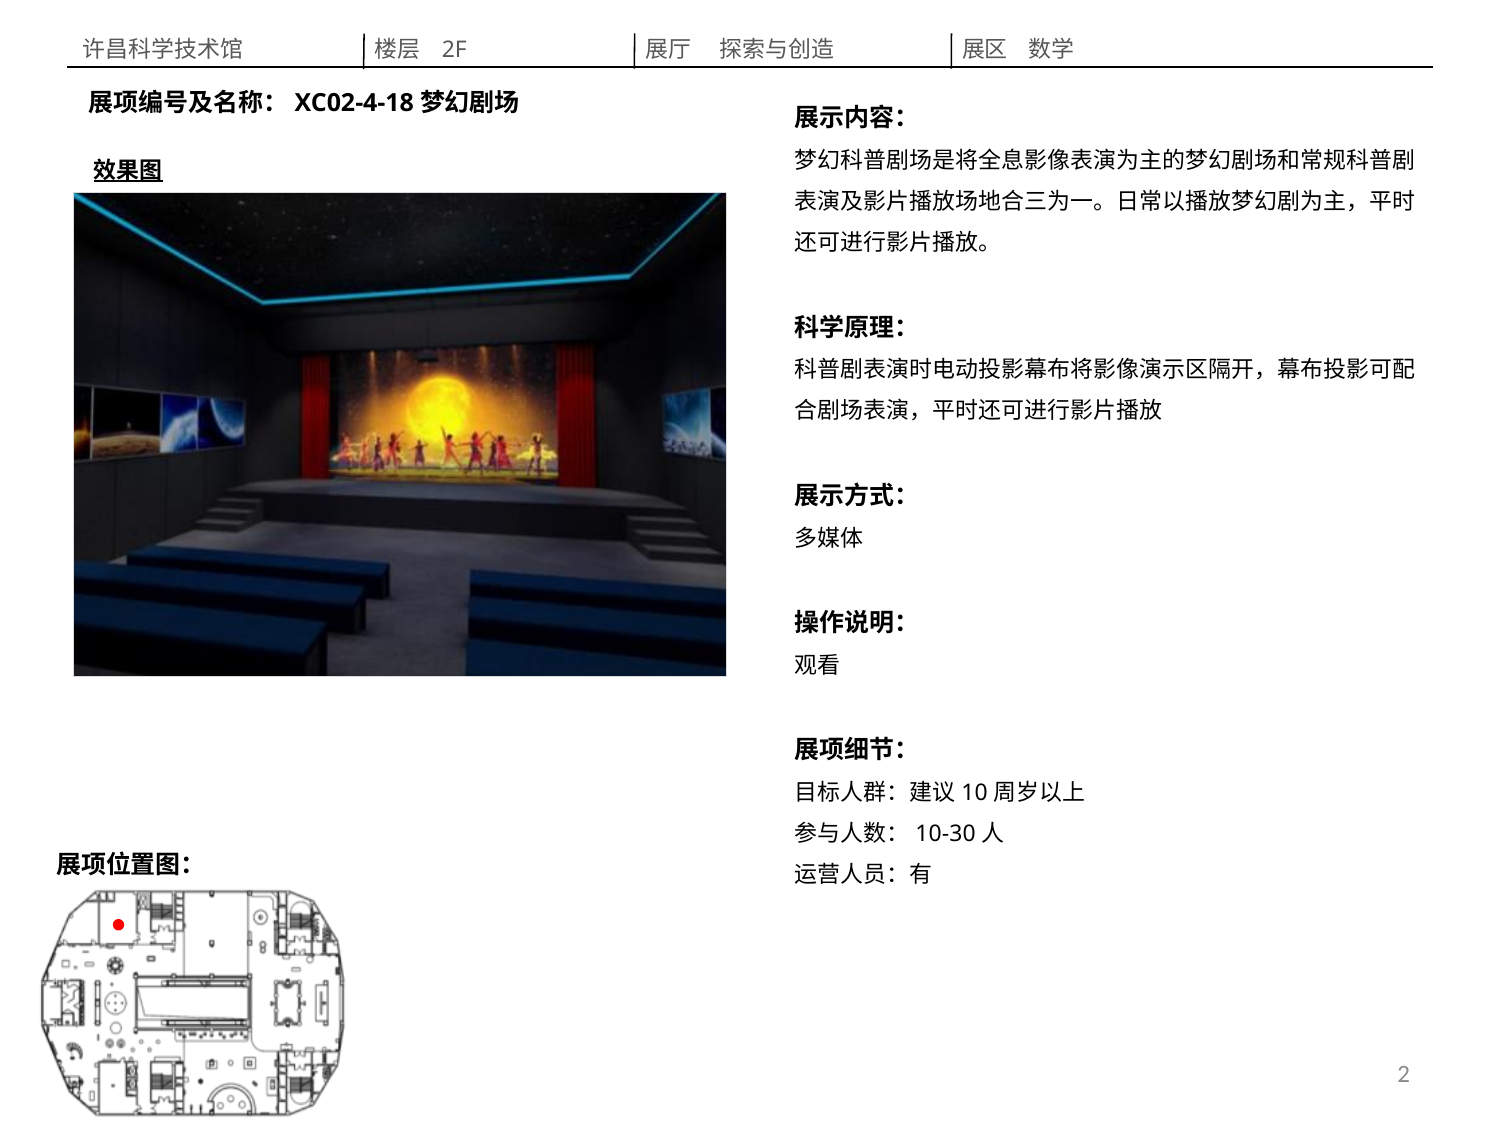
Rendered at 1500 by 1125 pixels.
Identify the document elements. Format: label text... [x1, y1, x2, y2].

picture [72, 192, 727, 677]
picture [0, 874, 360, 1125]
slide_number 2 [1074, 1042, 1425, 1103]
text_box 展项编号及名称：XC02-4-18梦幻剧场 [79, 81, 785, 122]
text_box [66, 33, 1435, 71]
text_box 展项位置图： [46, 843, 707, 883]
text_box 效果图 [78, 147, 178, 190]
text_box 展示内容： 梦幻科普剧场是将全息影像表演为主的梦幻剧场和常规科普剧表演及影片播放场地合三为一。日常以播放梦幻剧为主，平时还可进行影片播放。 科学原理： 科普剧表演时电动投影幕布将影像演示区隔开，幕布投影可配合剧场表演，平时还可进行影片播放 展示方式： 多媒体 操作说明： 观看 展项细节： 目标人群：建议10周岁以上 参与人数：10-30人 运营人员：有 [785, 81, 1446, 892]
